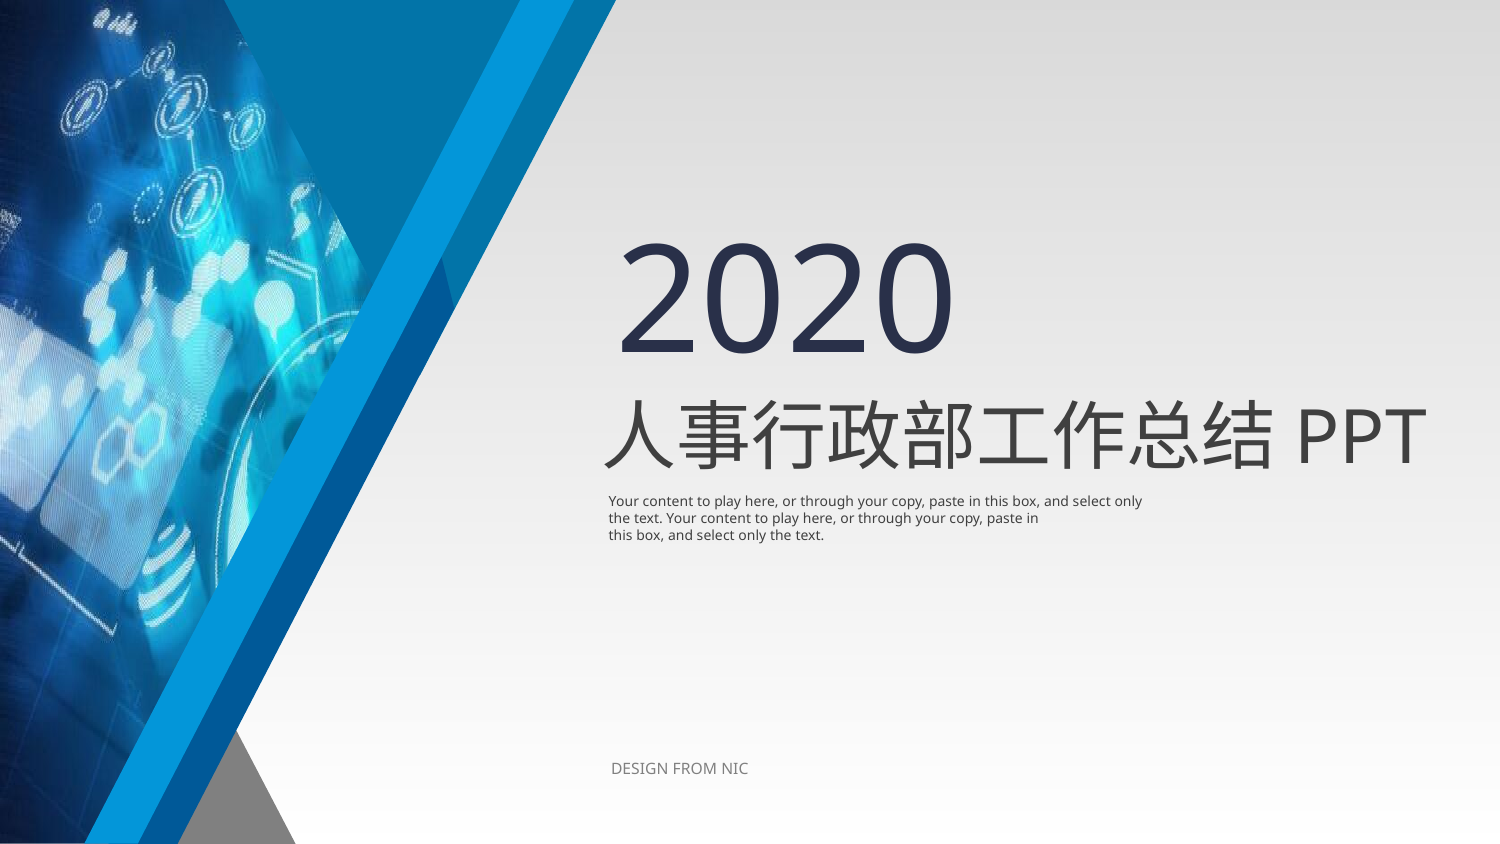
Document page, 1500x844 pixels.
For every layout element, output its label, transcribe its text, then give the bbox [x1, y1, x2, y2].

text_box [0, 0, 617, 844]
text_box 人事行政部工作总结PPT [617, 381, 1442, 487]
text_box 2020 [617, 195, 974, 391]
text_box Your content to play here, or through your copy, paste in this box, and select only the text. Your content to play here, or through your copy, paste in this box, and select only the text. [617, 485, 1268, 551]
text_box DESIGN FROM NIC [617, 751, 764, 785]
